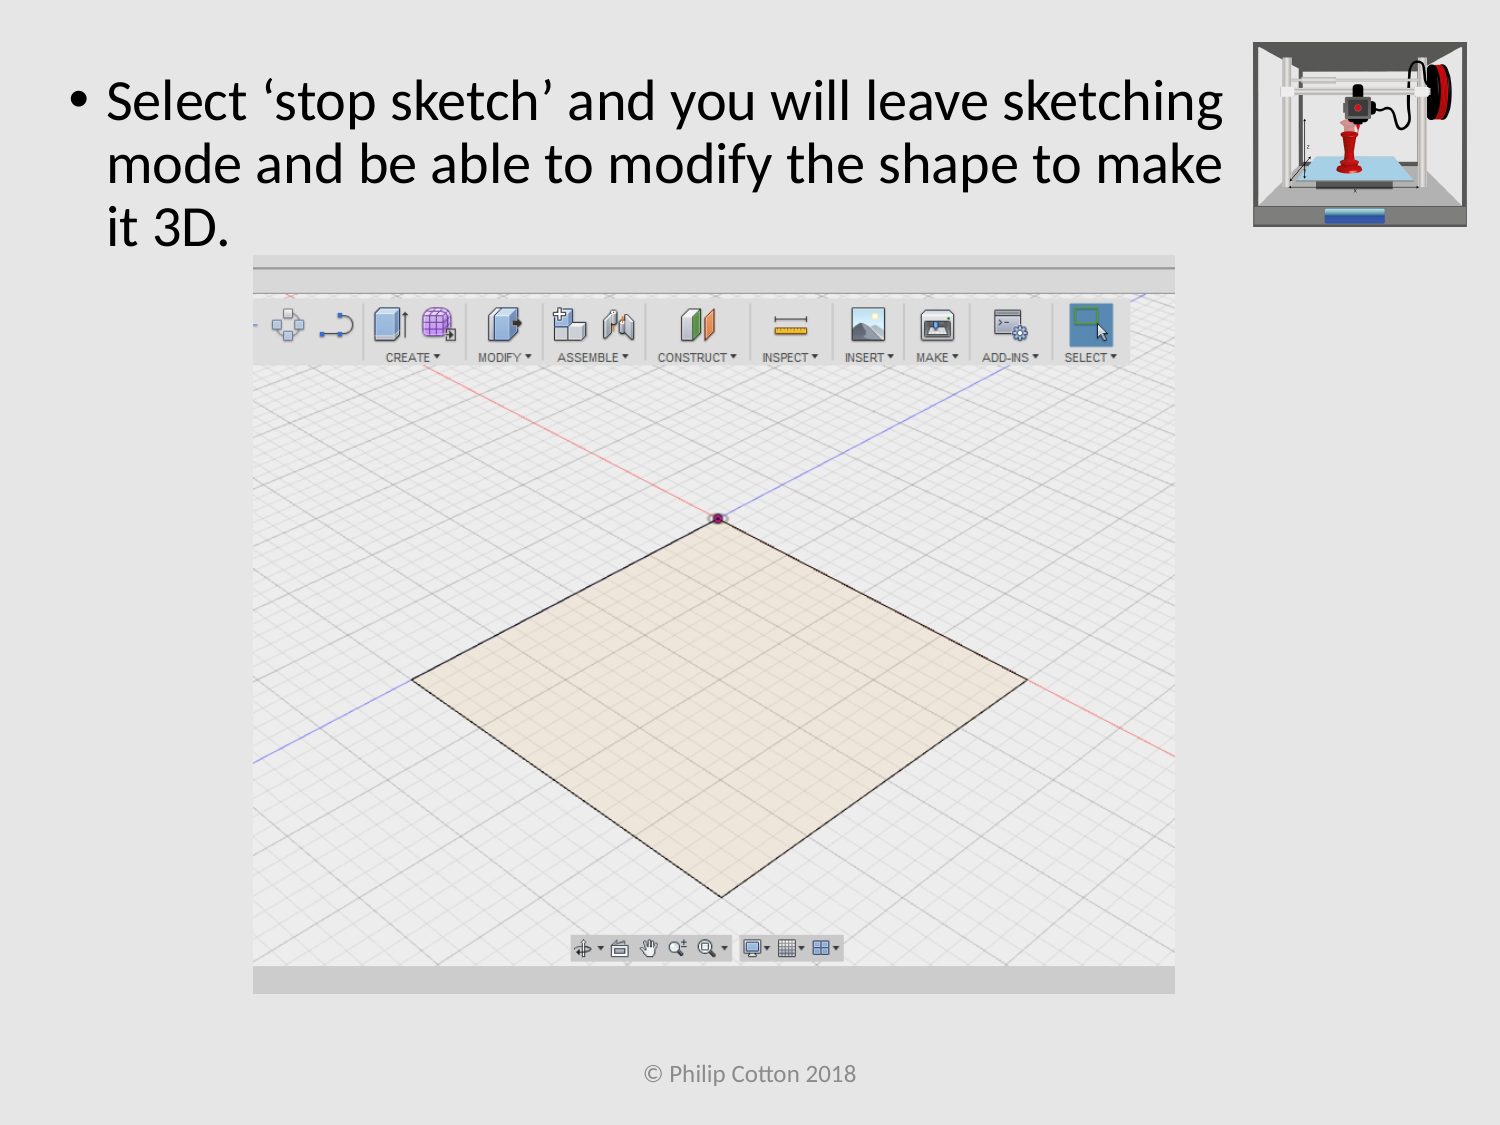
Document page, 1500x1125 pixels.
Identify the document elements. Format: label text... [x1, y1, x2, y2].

footer © Philip Cotton 2018 [496, 1042, 1004, 1103]
picture [1253, 42, 1467, 227]
picture [253, 255, 1175, 994]
list Select ‘stop sketch’ and you will leave sketching mode and be able to modify the shape to make it 3D. [53, 62, 1253, 207]
